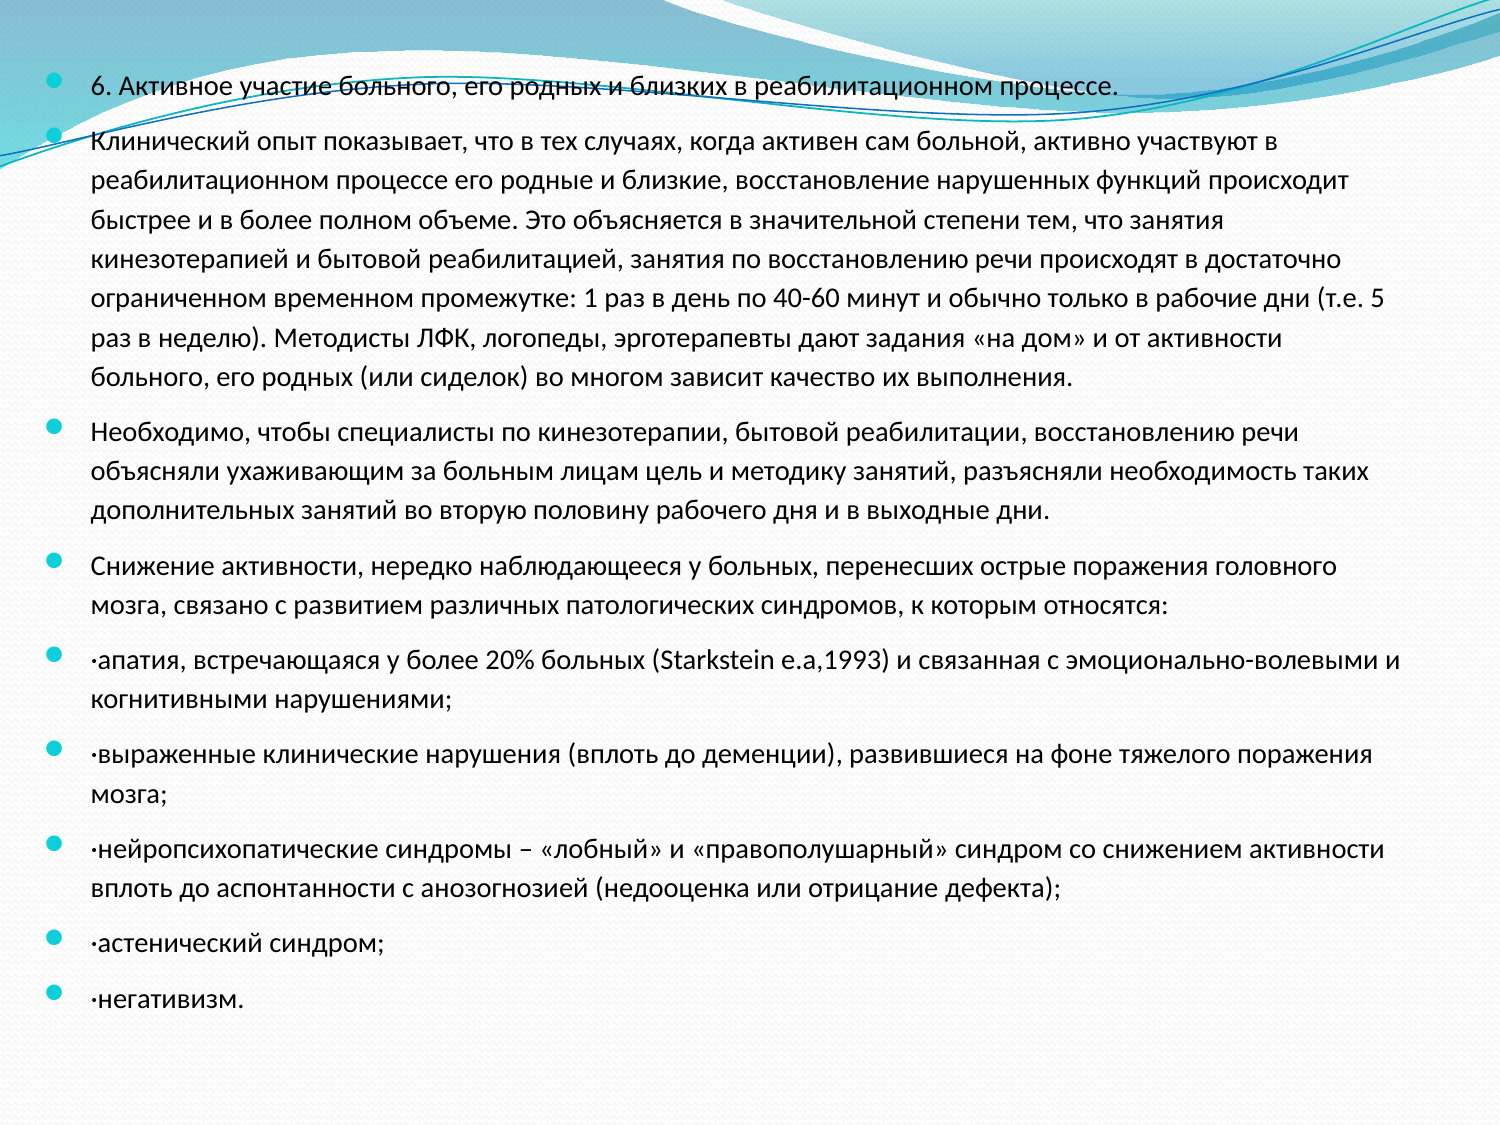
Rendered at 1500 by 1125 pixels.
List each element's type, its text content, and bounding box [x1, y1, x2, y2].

list 6. Активное участие больного, его родных и близких в реабилитационном процессе. Клинический опыт показывает, что в тех случаях, когда активен сам больной, активно участвуют в реабилитационном процессе его родные и близкие, восстановление нарушенных функций происходит быстрее и в более полном объеме. Это объясняется в значительной степени тем, что занятия кинезотерапией и бытовой реабилитацией, занятия по восстановлению речи происходят в достаточно ограниченном временном промежутке: 1 раз в день по 40-60 минут и обычно только в рабочие дни (т.е. 5 раз в неделю). Методисты ЛФК, логопеды, эрготерапевты дают задания «на дом» и от активности больного, его родных (или сиделок) во многом зависит качество их выполнения. Необходимо, чтобы специалисты по кинезотерапии, бытовой реабилитации, восстановлению речи объясняли ухаживающим за больным лицам цель и методику занятий, разъясняли необходимость таких дополнительных занятий во вторую половину рабочего дня и в выходные дни. Снижение активности, нередко наблюдающееся у больных, перенесших острые поражения головного мозга, связано с развитием различных патологических синдромов, к которым относятся: ·апатия, встречающаяся у более 20% больных (Starkstein e.a,1993) и связанная с эмоционально-волевыми и когнитивными нарушениями; ·выраженные клинические нарушения (вплоть до деменции), развившиеся на фоне тяжелого поражения мозга; ·нейропсихопатические синдромы – «лобный» и «правополушарный» синдром со снижением активности вплоть до аспонтанности с анозогнозией (недооценка или отрицание дефекта); ·астенический синдром; ·негативизм. [29, 54, 1425, 1038]
